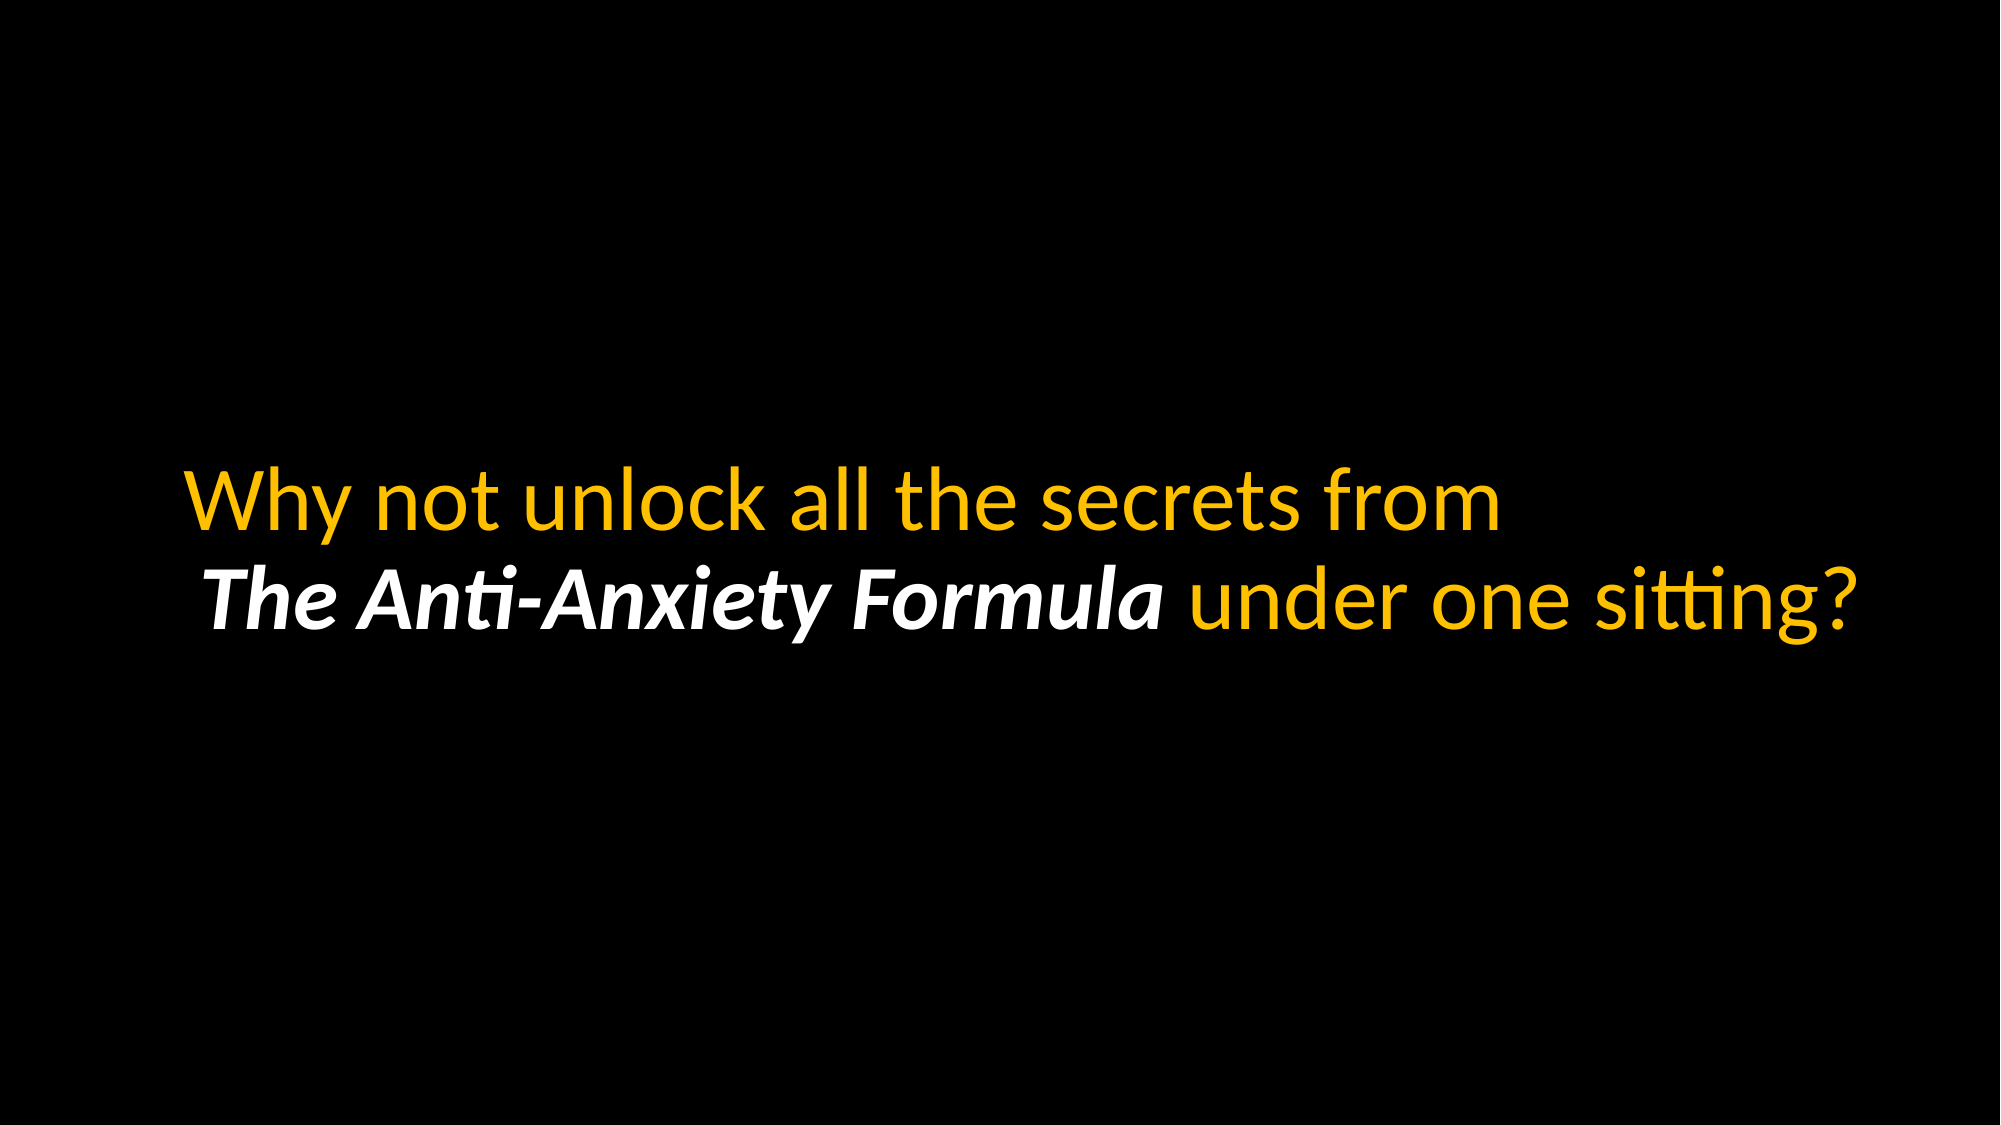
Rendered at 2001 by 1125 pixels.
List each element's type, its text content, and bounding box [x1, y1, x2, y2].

list Why not unlock all the secrets from The Anti-Anxiety Formula under one sitting? [158, 443, 1884, 998]
